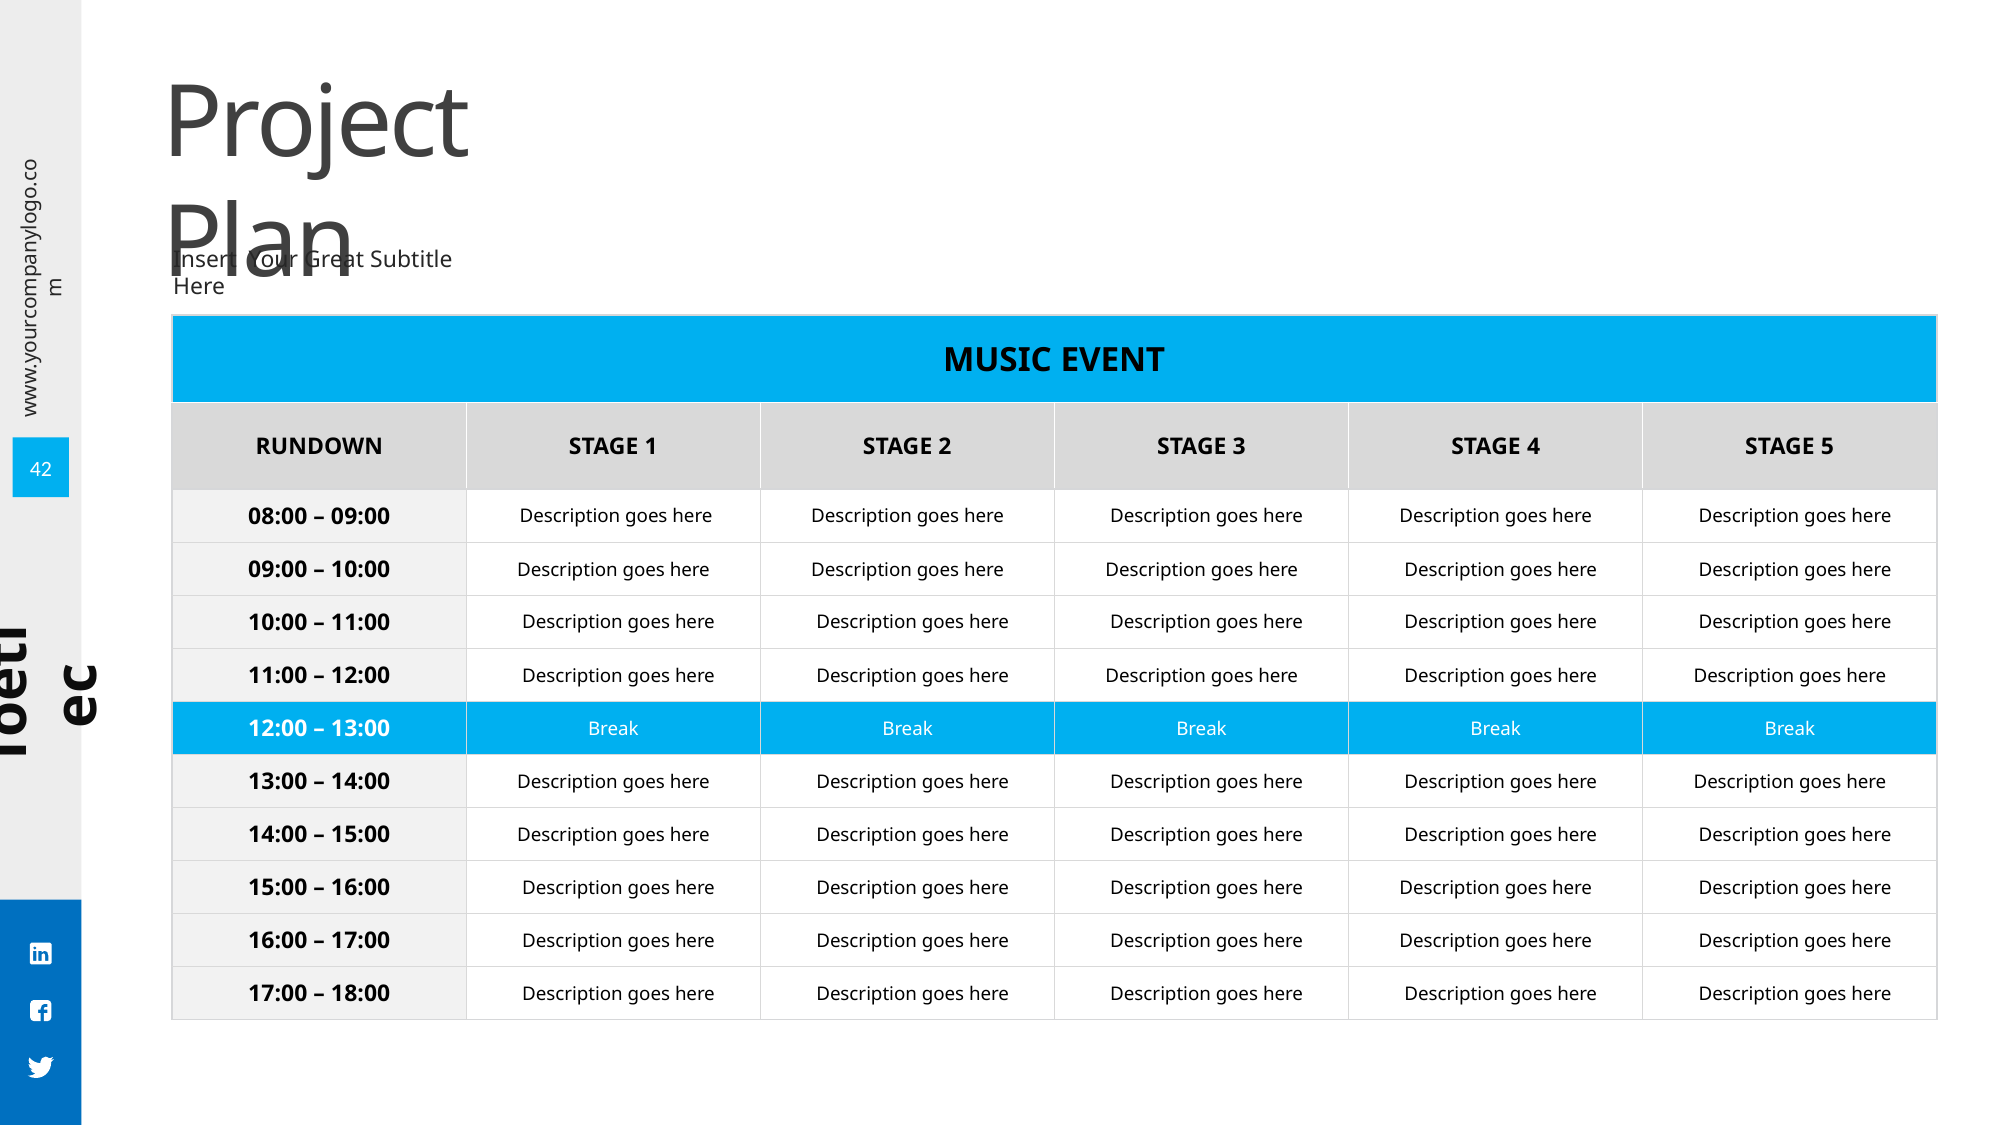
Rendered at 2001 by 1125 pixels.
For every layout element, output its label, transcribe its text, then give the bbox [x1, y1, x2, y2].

table_cell Break [1055, 702, 1348, 754]
table_cell Description goes here [467, 596, 760, 648]
table_header MUSIC EVENT [173, 316, 1936, 402]
table_cell Description goes here [1643, 861, 1936, 913]
text_box Project Plan [147, 116, 677, 236]
table_cell Description goes here [1349, 543, 1642, 595]
slide_number 42 [12, 437, 69, 498]
table_cell Description goes here [467, 967, 760, 1019]
table_cell Description goes here [1055, 755, 1348, 807]
table_cell Description goes here [1643, 543, 1936, 595]
table_cell Description goes here [1349, 596, 1642, 648]
table_cell Description goes here [1349, 914, 1642, 966]
table_cell Description goes here [1055, 490, 1348, 542]
table_cell Description goes here [761, 914, 1054, 966]
table_cell Description goes here [761, 808, 1054, 860]
table_cell Description goes here [1055, 808, 1348, 860]
table_cell Description goes here [1349, 808, 1642, 860]
table_cell Description goes here [1055, 914, 1348, 966]
table_cell Description goes here [761, 596, 1054, 648]
table_cell 09:00 – 10:00 [173, 543, 466, 595]
table_cell 15:00 – 16:00 [173, 861, 466, 913]
table_cell Description goes here [467, 490, 760, 542]
table_cell Description goes here [467, 808, 760, 860]
table_cell Description goes here [1643, 808, 1936, 860]
table_cell Description goes here [1349, 649, 1642, 701]
table_cell 08:00 – 09:00 [173, 490, 466, 542]
table_cell 16:00 – 17:00 [173, 914, 466, 966]
table_cell Description goes here [1349, 861, 1642, 913]
table_cell Description goes here [1349, 755, 1642, 807]
table_cell Description goes here [467, 755, 760, 807]
table_cell RUNDOWN [173, 403, 466, 488]
table_cell 10:00 – 11:00 [173, 596, 466, 648]
table_cell Description goes here [761, 543, 1054, 595]
table_cell Break [761, 702, 1054, 754]
table_cell Description goes here [467, 649, 760, 701]
text_box Insert Your Great Subtitle Here [158, 237, 512, 307]
table_cell 17:00 – 18:00 [173, 967, 466, 1019]
table_cell Description goes here [1643, 596, 1936, 648]
table_cell 13:00 – 14:00 [173, 755, 466, 807]
table_cell STAGE 1 [467, 403, 760, 488]
table_cell 11:00 – 12:00 [173, 649, 466, 701]
table_cell Description goes here [761, 861, 1054, 913]
table_cell 12:00 – 13:00 [173, 702, 466, 754]
table_cell Break [1349, 702, 1642, 754]
table_cell Description goes here [761, 967, 1054, 1019]
table_cell Description goes here [467, 861, 760, 913]
table_cell Description goes here [1643, 914, 1936, 966]
table_cell STAGE 3 [1055, 403, 1348, 488]
table_cell Break [1643, 702, 1936, 754]
table_cell STAGE 2 [761, 403, 1054, 488]
table_cell Description goes here [1643, 967, 1936, 1019]
table_cell Description goes here [467, 543, 760, 595]
table_cell Description goes here [1055, 967, 1348, 1019]
table_cell Break [467, 702, 760, 754]
table_cell 14:00 – 15:00 [173, 808, 466, 860]
table_cell Description goes here [761, 490, 1054, 542]
table_cell Description goes here [761, 649, 1054, 701]
table_cell Description goes here [761, 755, 1054, 807]
table_cell Description goes here [1643, 755, 1936, 807]
table_cell Description goes here [1055, 543, 1348, 595]
table_cell Description goes here [1643, 490, 1936, 542]
table_cell Description goes here [1643, 649, 1936, 701]
table_cell Description goes here [1349, 490, 1642, 542]
table_cell STAGE 4 [1349, 403, 1642, 488]
table_cell Description goes here [1349, 967, 1642, 1019]
table_cell Description goes here [1055, 861, 1348, 913]
table_cell Description goes here [1055, 596, 1348, 648]
table_cell Description goes here [467, 914, 760, 966]
table_cell STAGE 5 [1643, 403, 1936, 488]
table_cell Description goes here [1055, 649, 1348, 701]
